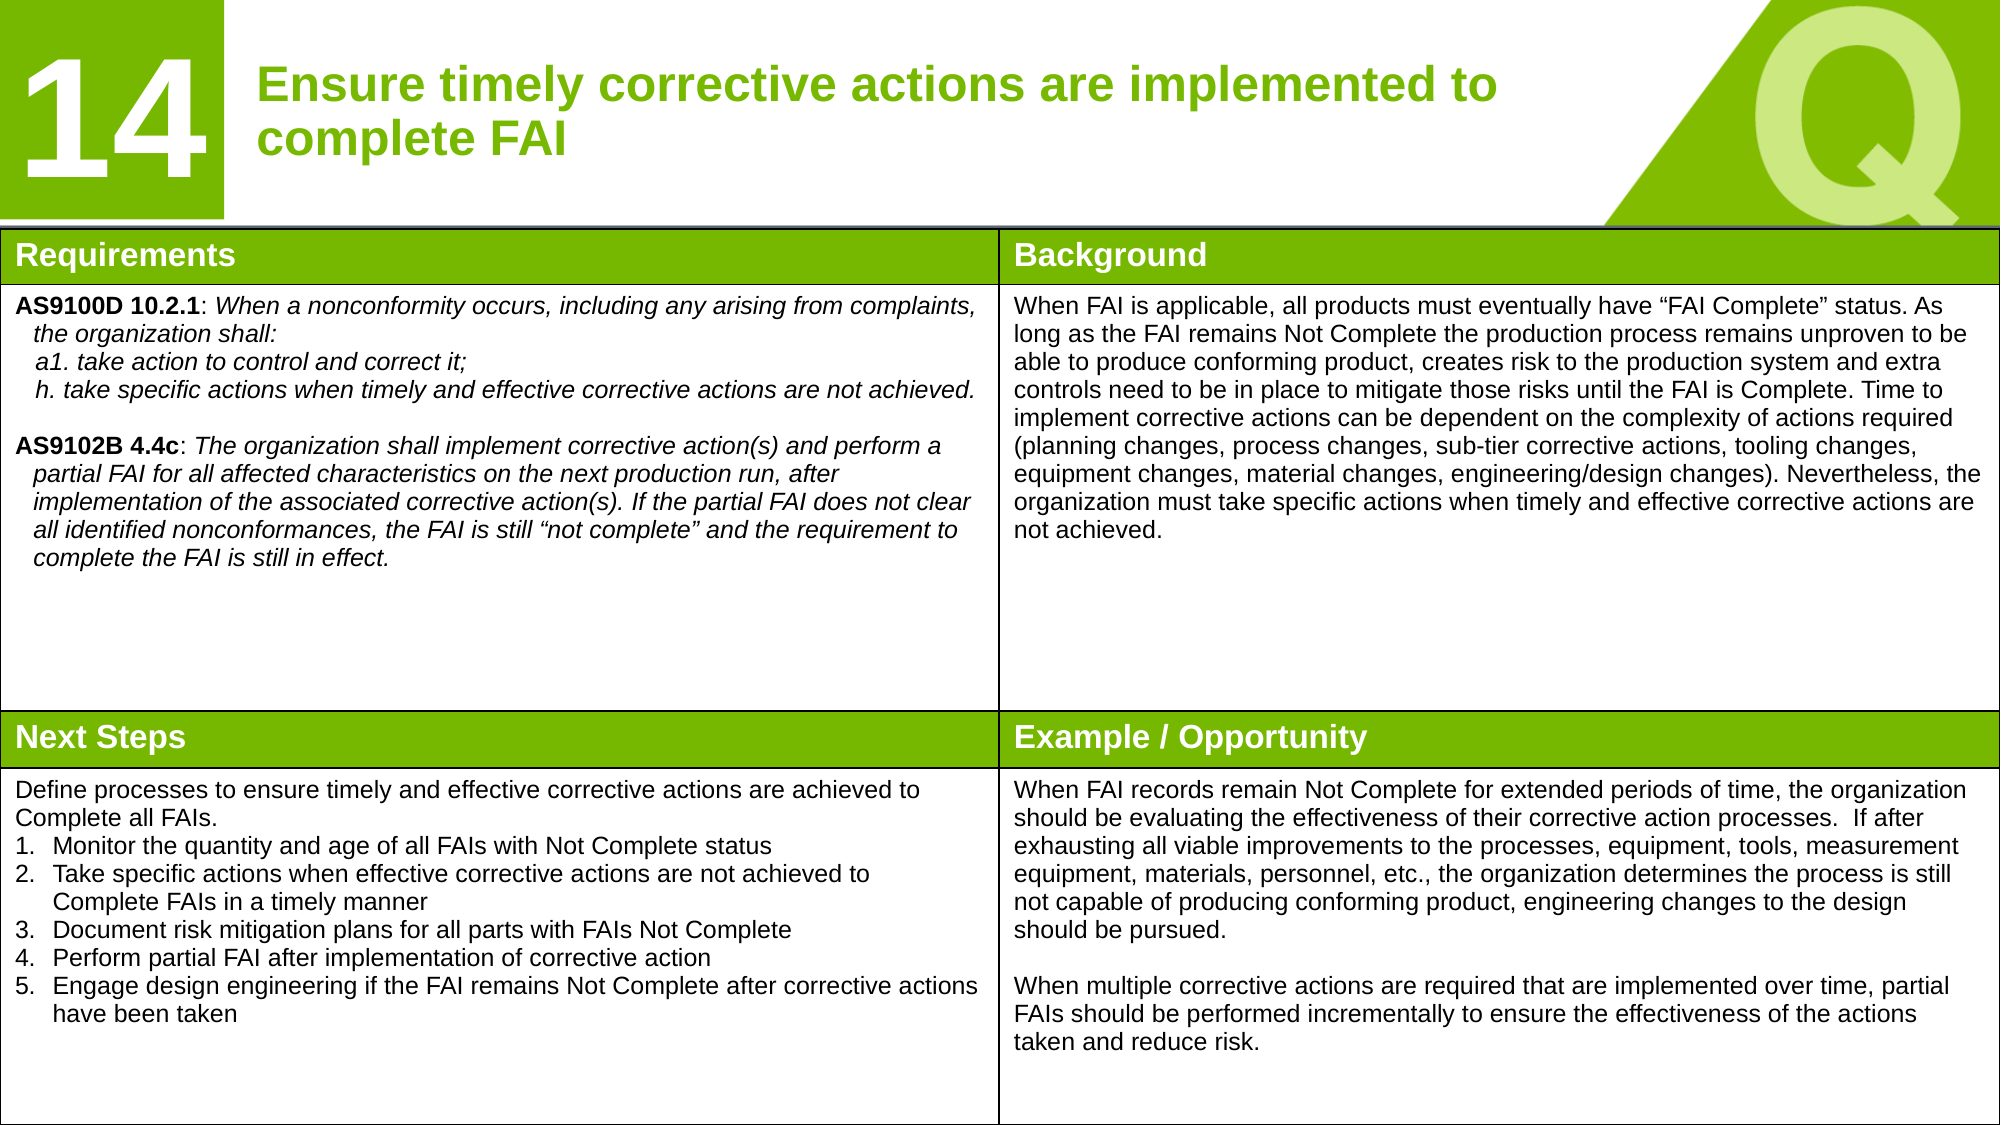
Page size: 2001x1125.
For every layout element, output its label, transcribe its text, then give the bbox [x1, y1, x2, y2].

table_cell Define processes to ensure timely and effective corrective actions are achieved to Complete all FAIs. Monitor the quantity and age of all FAIs with Not Complete status Take specific actions when effective corrective actions are not achieved to Complete FAIs in a timely manner Document risk mitigation plans for all parts with FAIs Not Complete Perform partial FAI after implementation of corrective action Engage design engineering if the FAI remains Not Complete after corrective actions have been taken [1, 769, 998, 1124]
table_cell Example / Opportunity [1000, 712, 1999, 767]
table_cell When FAI is applicable, all products must eventually have “FAI Complete” status. As long as the FAI remains Not Complete the production process remains unproven to be able to produce conforming product, creates risk to the production system and extra controls need to be in place to mitigate those risks until the FAI is Complete. Time to implement corrective actions can be dependent on the complexity of actions required (planning changes, process changes, sub-tier corrective actions, tooling changes, equipment changes, material changes, engineering/design changes). Nevertheless, the organization must take specific actions when timely and effective corrective actions are not achieved. [1000, 285, 1999, 710]
table_header Background [1000, 230, 1999, 284]
table_cell AS9100D 10.2.1: When a nonconformity occurs, including any arising from complaints, the organization shall: a1. take action to control and correct it; h. take specific actions when timely and effective corrective actions are not achieved. AS9102B 4.4c: The organization shall implement corrective action(s) and perform a partial FAI for all affected characteristics on the next production run, after implementation of the associated corrective action(s). If the partial FAI does not clear all identified nonconformances, the FAI is still “not complete” and the requirement to complete the FAI is still in effect. [1, 285, 998, 710]
text_box 14 [0, 0, 225, 220]
picture [0, 0, 2000, 228]
table_cell Next Steps [1, 712, 998, 767]
title Ensure timely corrective actions are implemented to complete FAI [241, 21, 1593, 204]
table_header Requirements [1, 230, 998, 284]
table_cell When FAI records remain Not Complete for extended periods of time, the organization should be evaluating the effectiveness of their corrective action processes. If after exhausting all viable improvements to the processes, equipment, tools, measurement equipment, materials, personnel, etc., the organization determines the process is still not capable of producing conforming product, engineering changes to the design should be pursued. When multiple corrective actions are required that are implemented over time, partial FAIs should be performed incrementally to ensure the effectiveness of the actions taken and reduce risk. [1000, 769, 1999, 1124]
